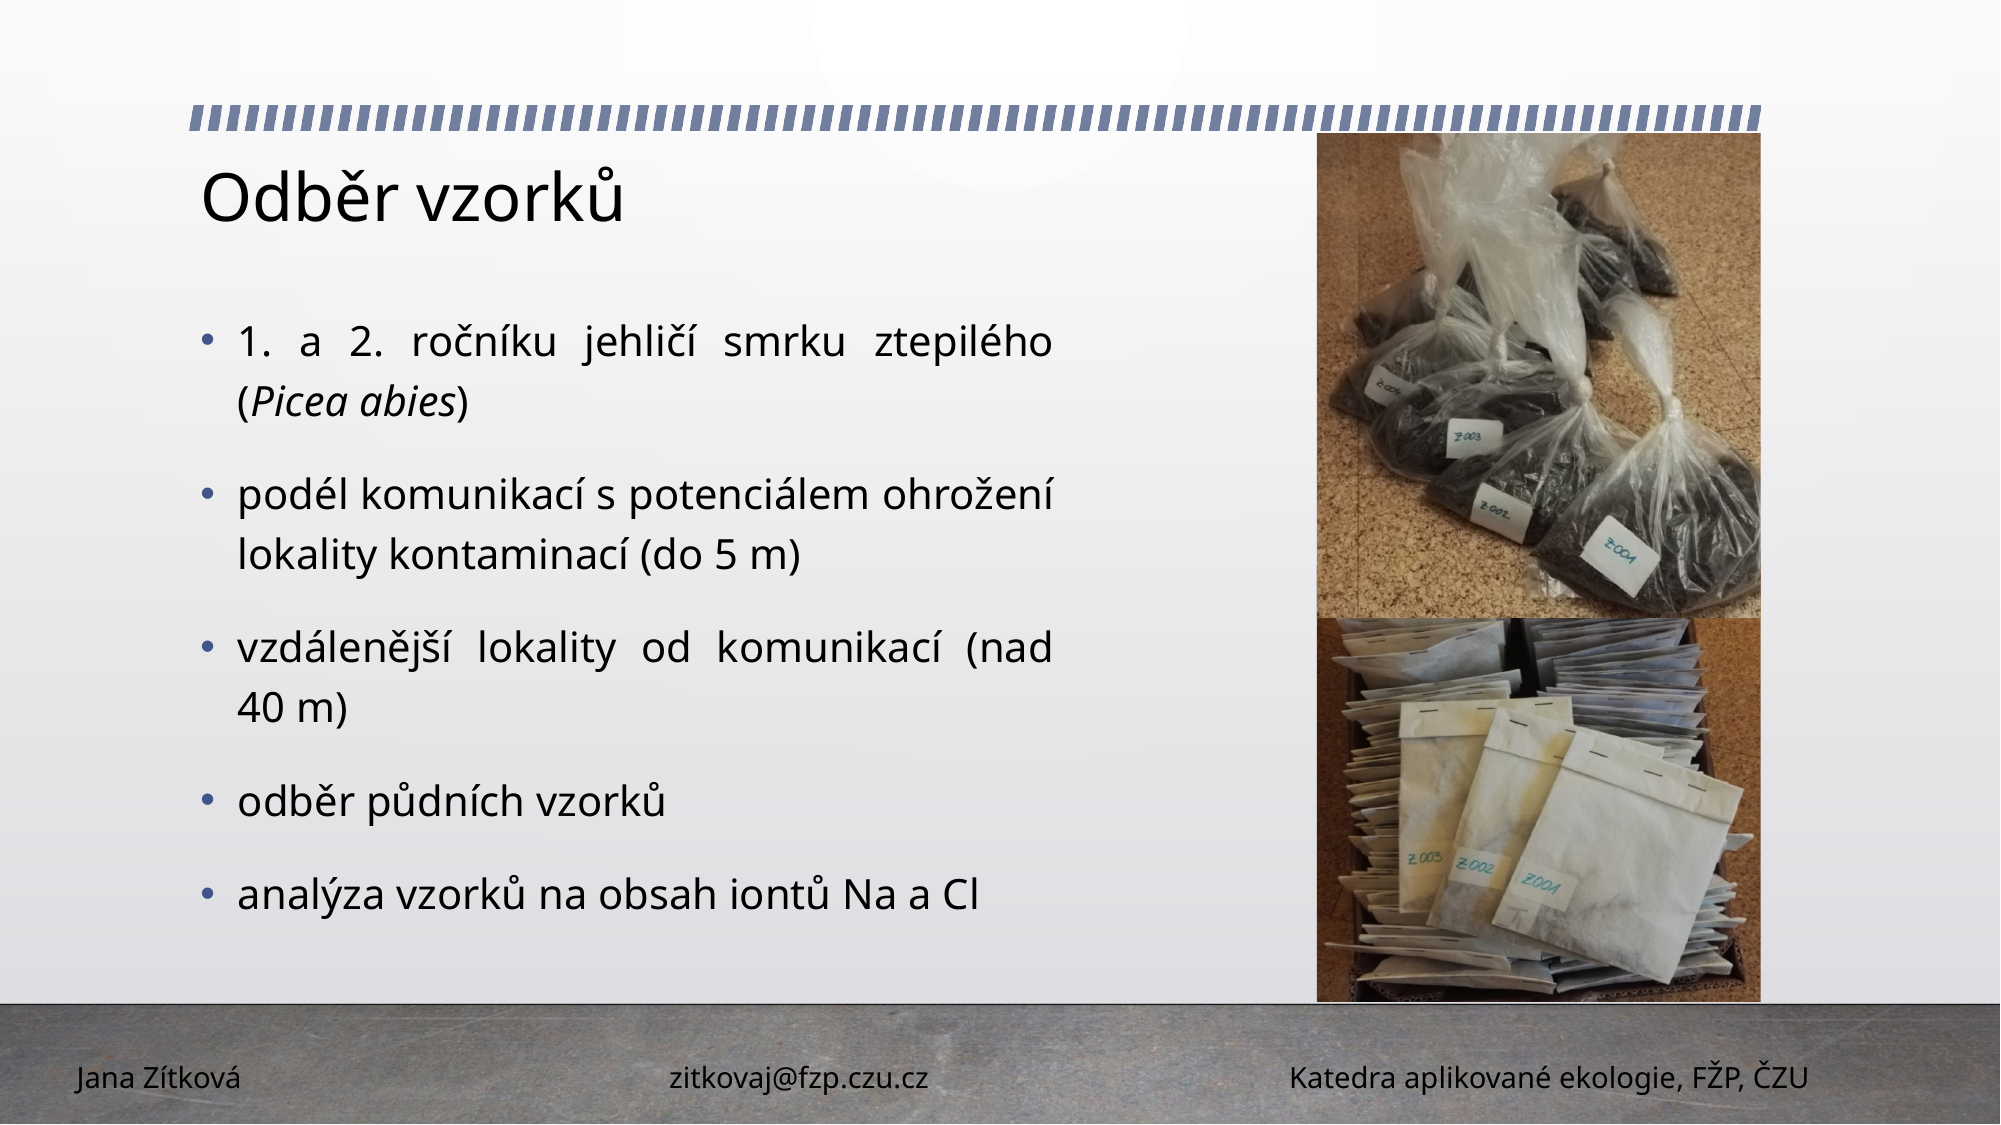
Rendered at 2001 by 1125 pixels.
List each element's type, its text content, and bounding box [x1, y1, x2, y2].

picture [0, 133, 2000, 1124]
title Odběr vzorků [185, 156, 1316, 251]
footer Jana Zítková zitkovaj@fzp.czu.cz Katedra aplikované ekologie, FŽP, ČZU [39, 1050, 1961, 1104]
list 1. a 2. ročníku jehličí smrku ztepilého (Picea abies) podél komunikací s potenciálem ohrožení lokality kontaminací (do 5 m) vzdálenější lokality od komunikací (nad 40 m) odběr půdních vzorků analýza vzorků na obsah iontů Na a Cl [185, 296, 1070, 1002]
